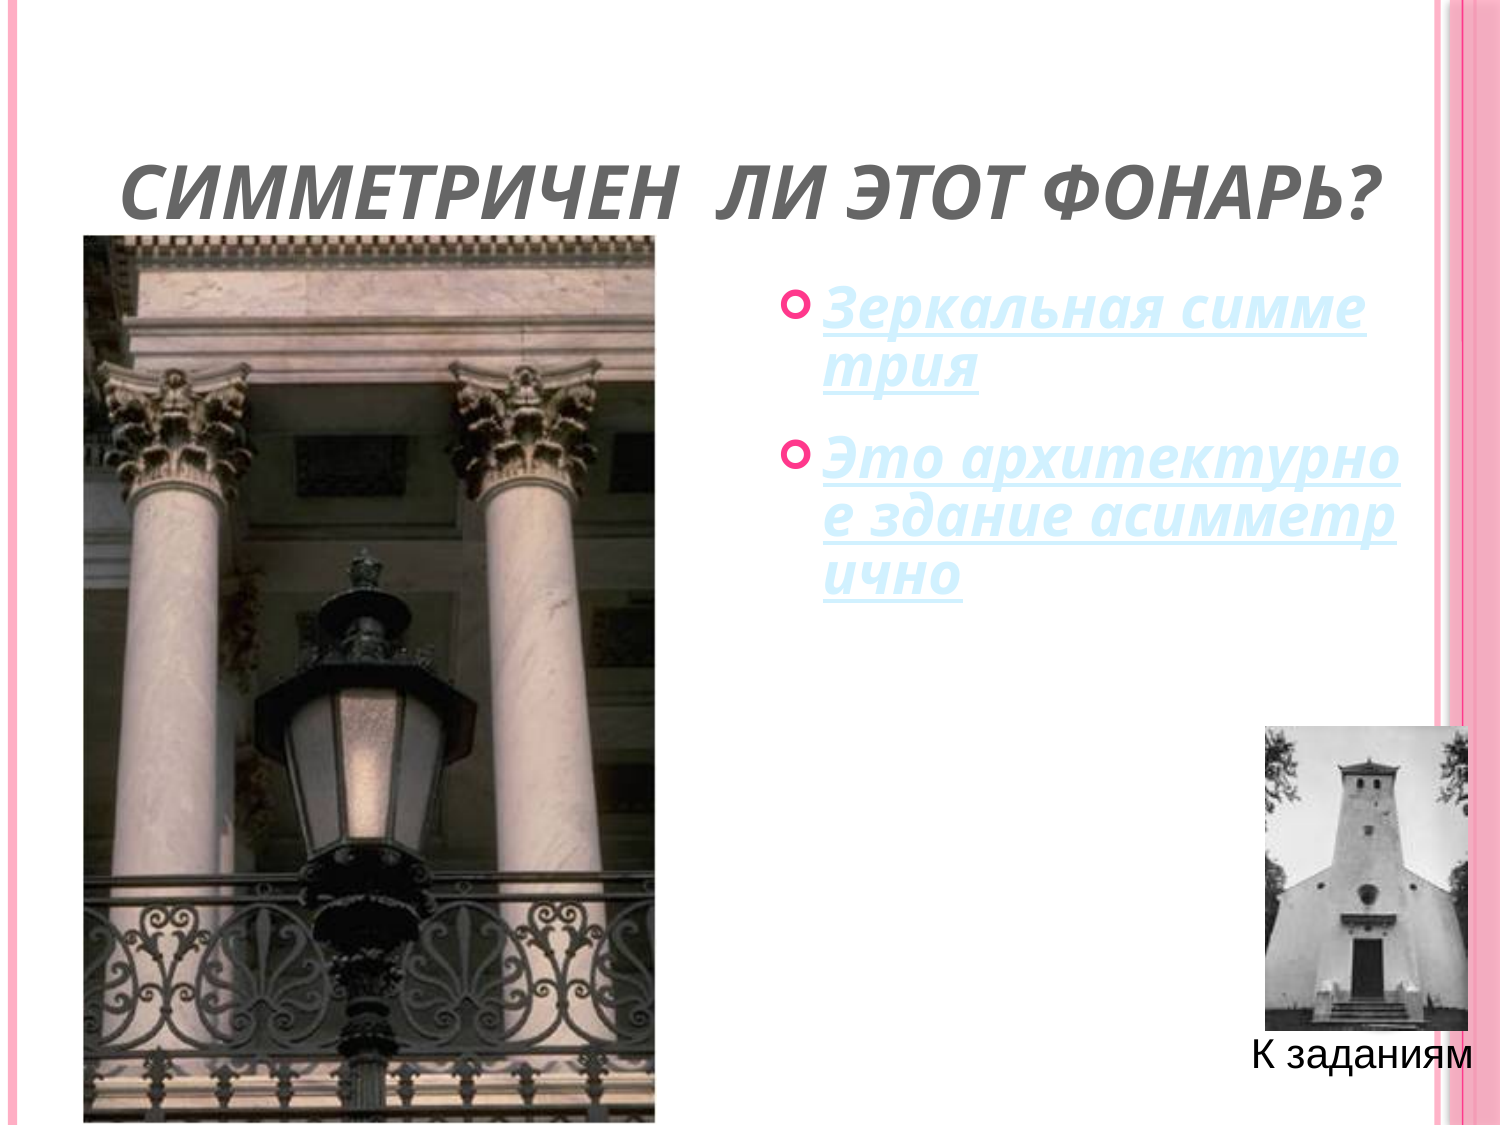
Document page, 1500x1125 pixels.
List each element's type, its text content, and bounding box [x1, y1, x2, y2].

picture [1265, 726, 1469, 1032]
title СИММЕТРИЧЕН ЛИ ЭТОТ ФОНАРЬ? [75, 54, 1425, 243]
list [81, 233, 658, 1125]
list Зеркальная симметрия Это архитектурное здание асимметрично [762, 262, 1426, 1125]
text_box К заданиям [1224, 1019, 1500, 1085]
